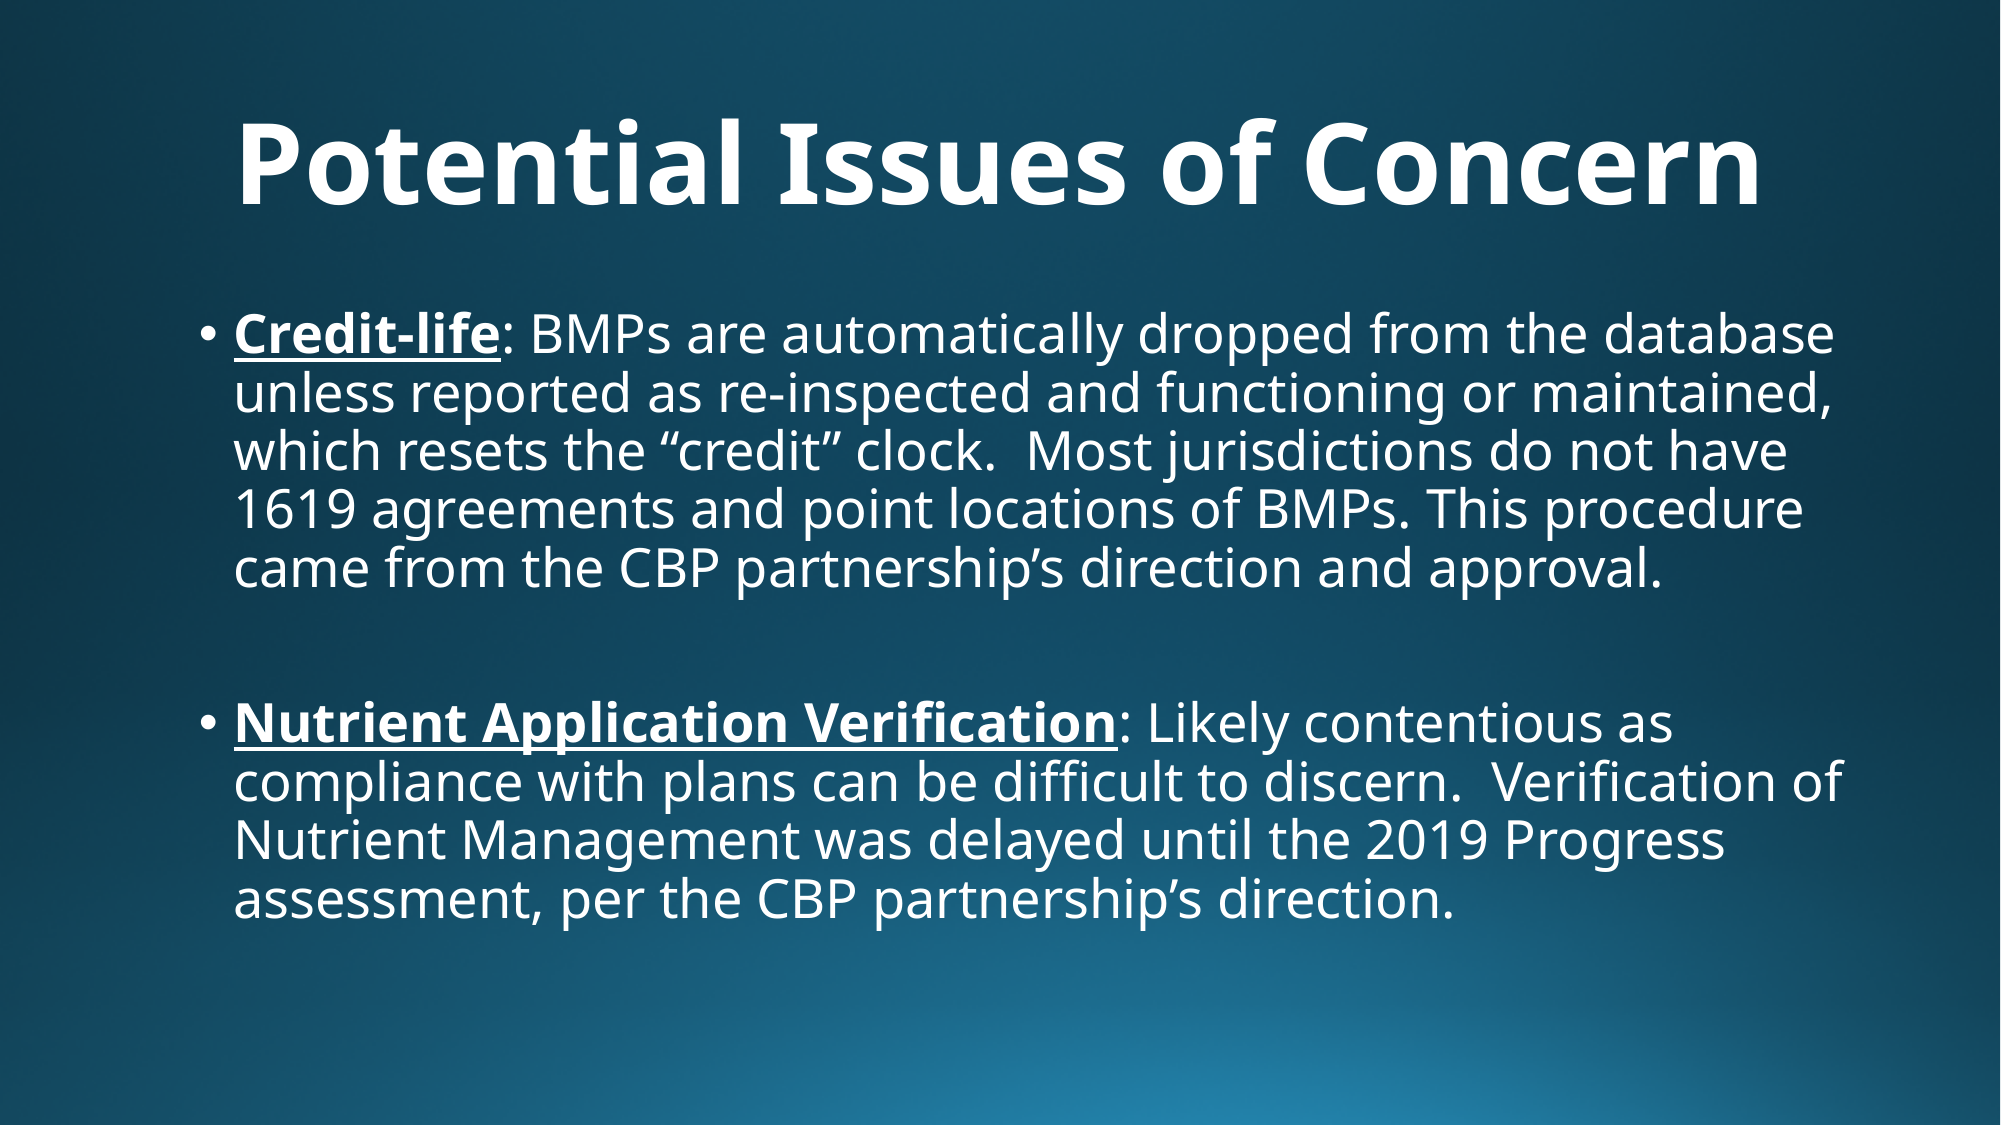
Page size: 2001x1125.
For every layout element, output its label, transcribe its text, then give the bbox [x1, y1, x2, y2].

title Potential Issues of Concern [137, 59, 1863, 278]
picture [0, 0, 2001, 1125]
list Credit-life: BMPs are automatically dropped from the database unless reported as re-inspected and functioning or maintained, which resets the “credit” clock. Most jurisdictions do not have 1619 agreements and point locations of BMPs. This procedure came from the CBP partnership’s direction and approval. Nutrient Application Verification: Likely contentious as compliance with plans can be difficult to discern. Verification of Nutrient Management was delayed until the 2019 Progress assessment, per the CBP partnership’s direction. [183, 299, 1863, 1014]
